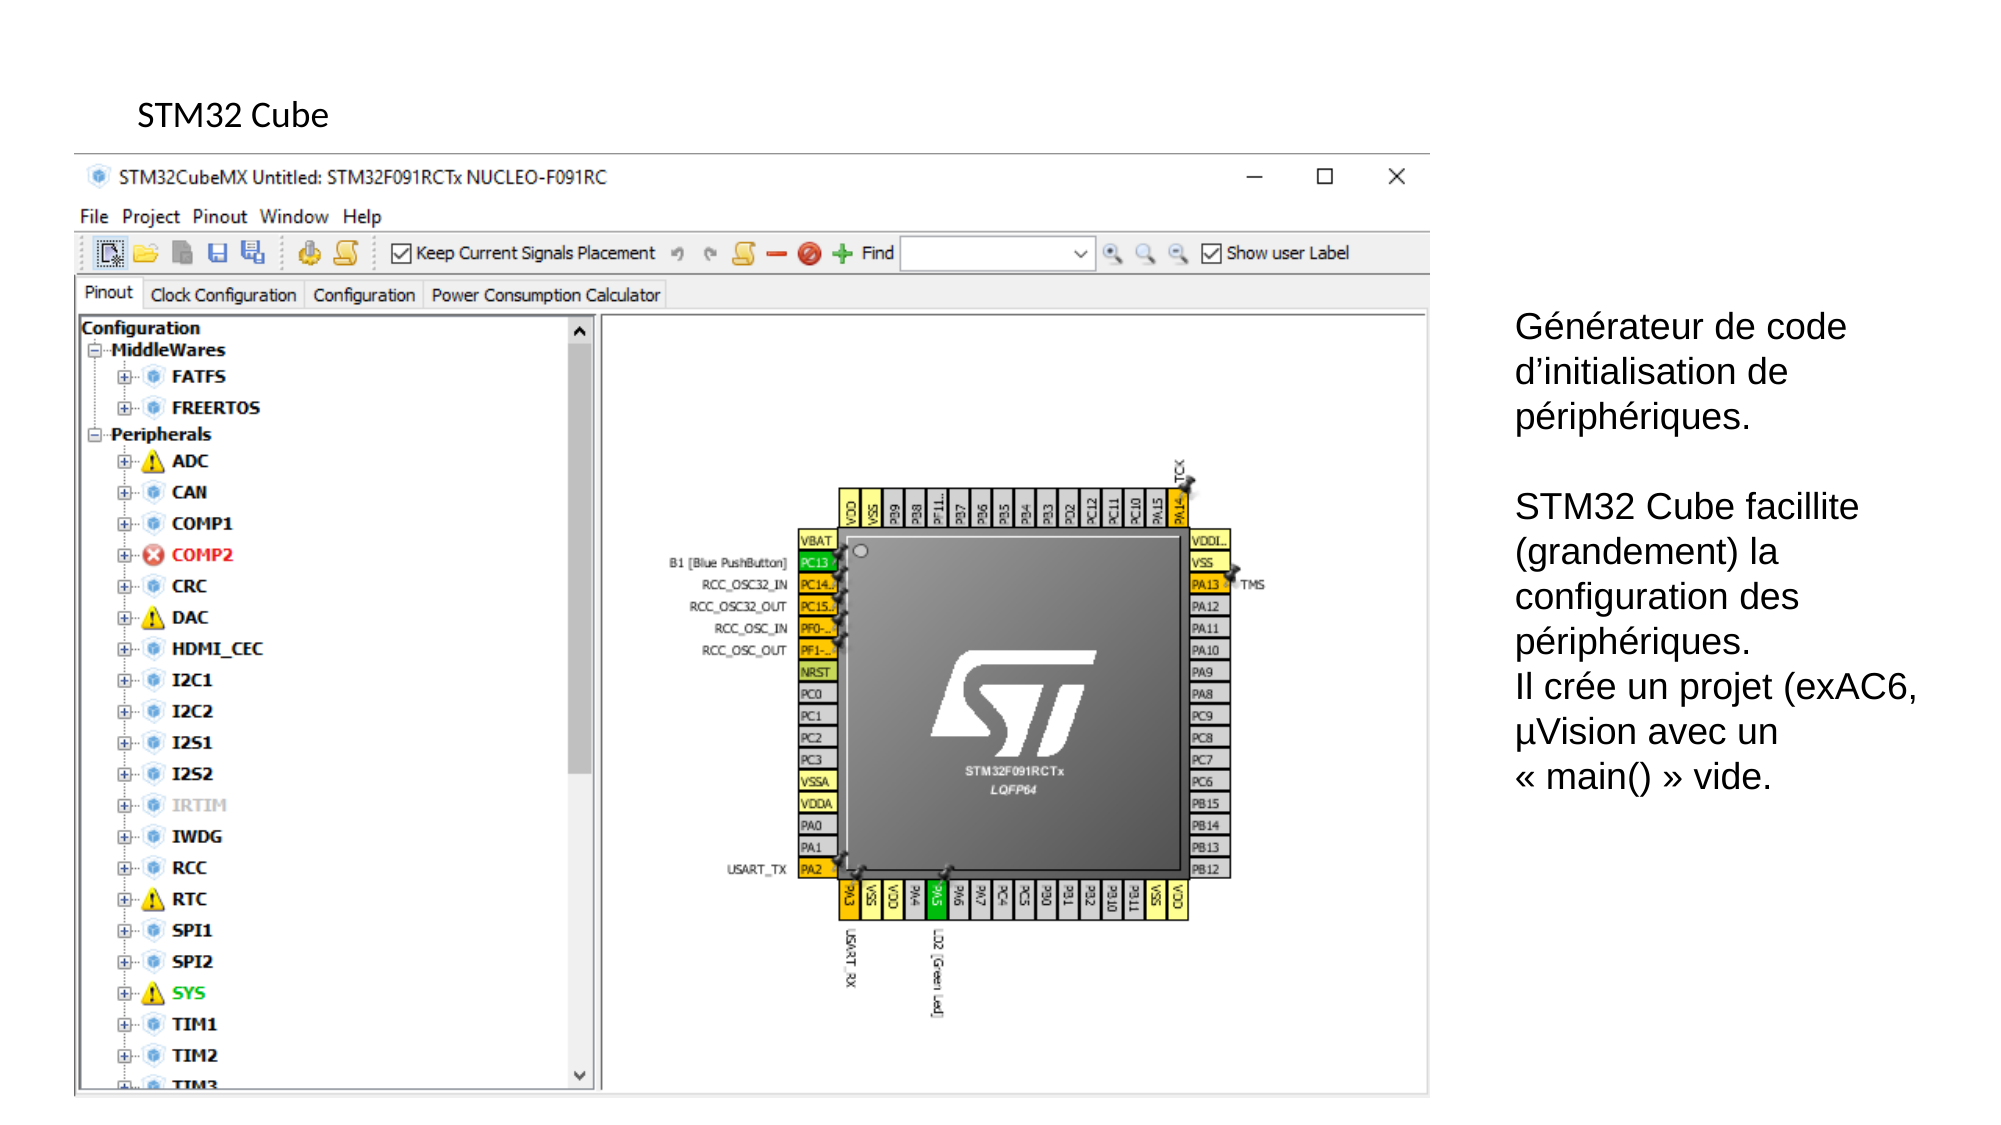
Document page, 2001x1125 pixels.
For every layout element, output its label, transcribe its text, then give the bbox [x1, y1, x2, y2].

picture [74, 153, 1430, 1098]
text_box Générateur de code d’initialisation de périphériques. STM32 Cube facillite (grandement) la configuration des périphériques. Il crée un projet (exAC6, µVision avec un « main() » vide. [1499, 295, 1961, 898]
text_box STM32 Cube [137, 59, 485, 151]
